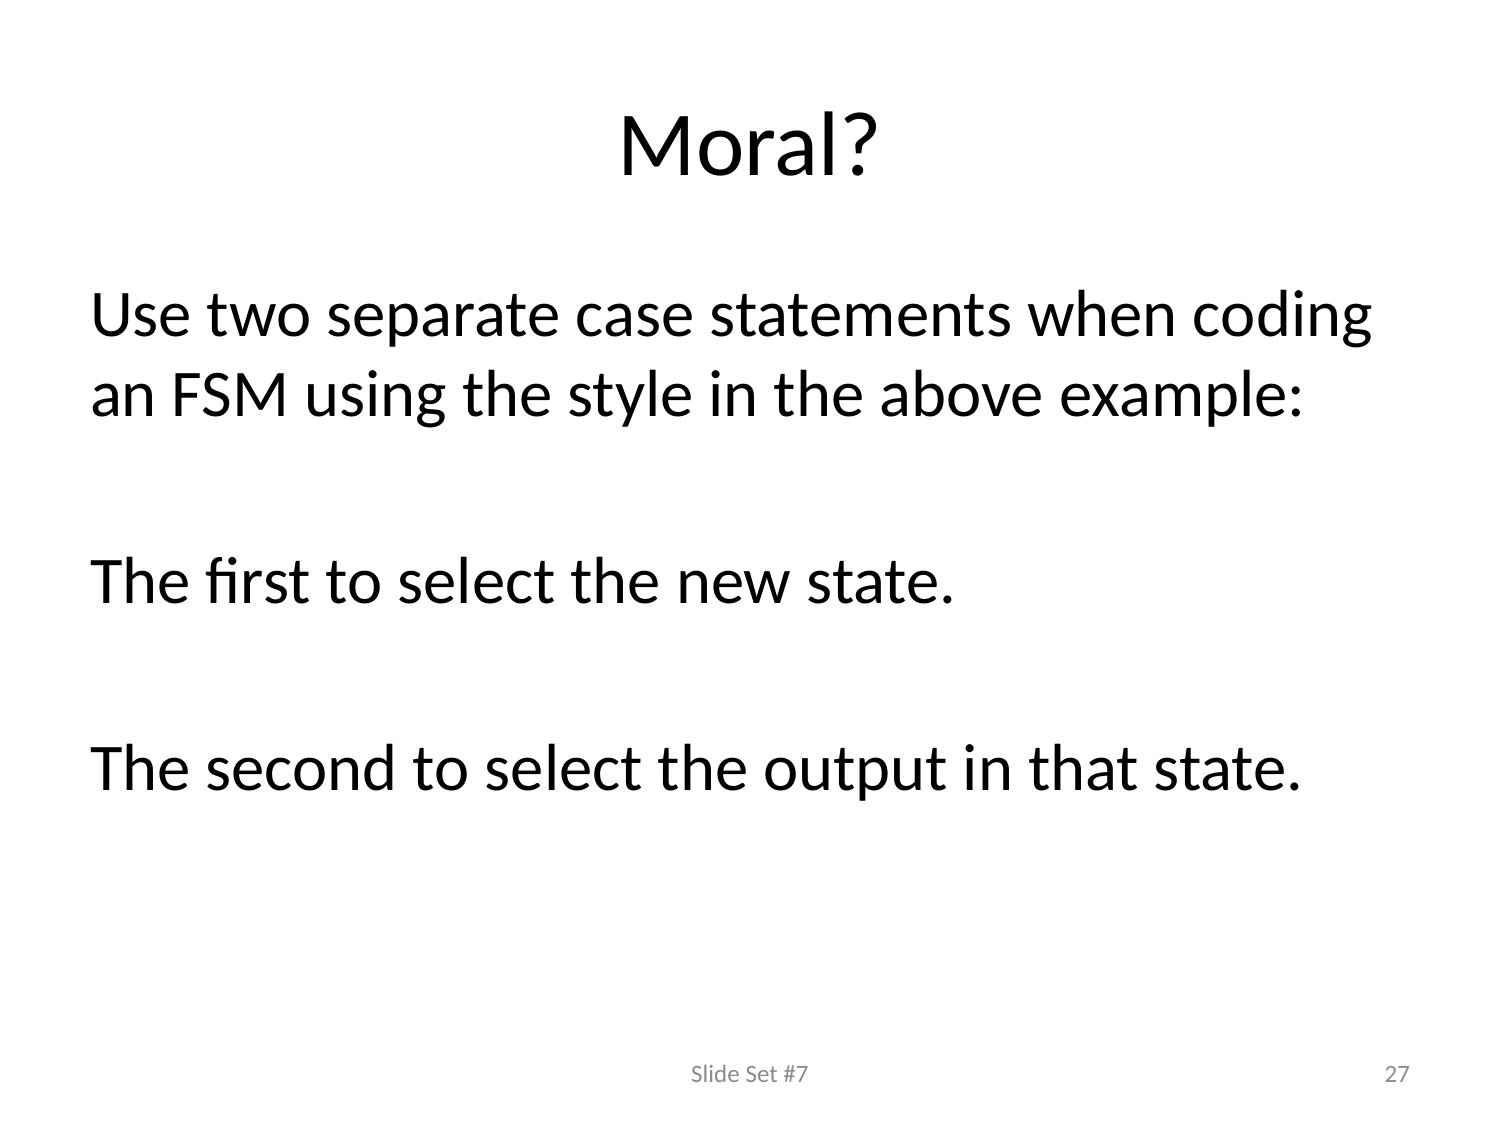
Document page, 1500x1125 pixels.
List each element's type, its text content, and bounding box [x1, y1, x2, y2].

list Use two separate case statements when coding an FSM using the style in the above example: The first to select the new state. The second to select the output in that state. [75, 262, 1425, 1005]
footer Slide Set #7 [512, 1042, 988, 1103]
title Moral? [75, 45, 1425, 233]
slide_number 27 [1074, 1042, 1425, 1103]
